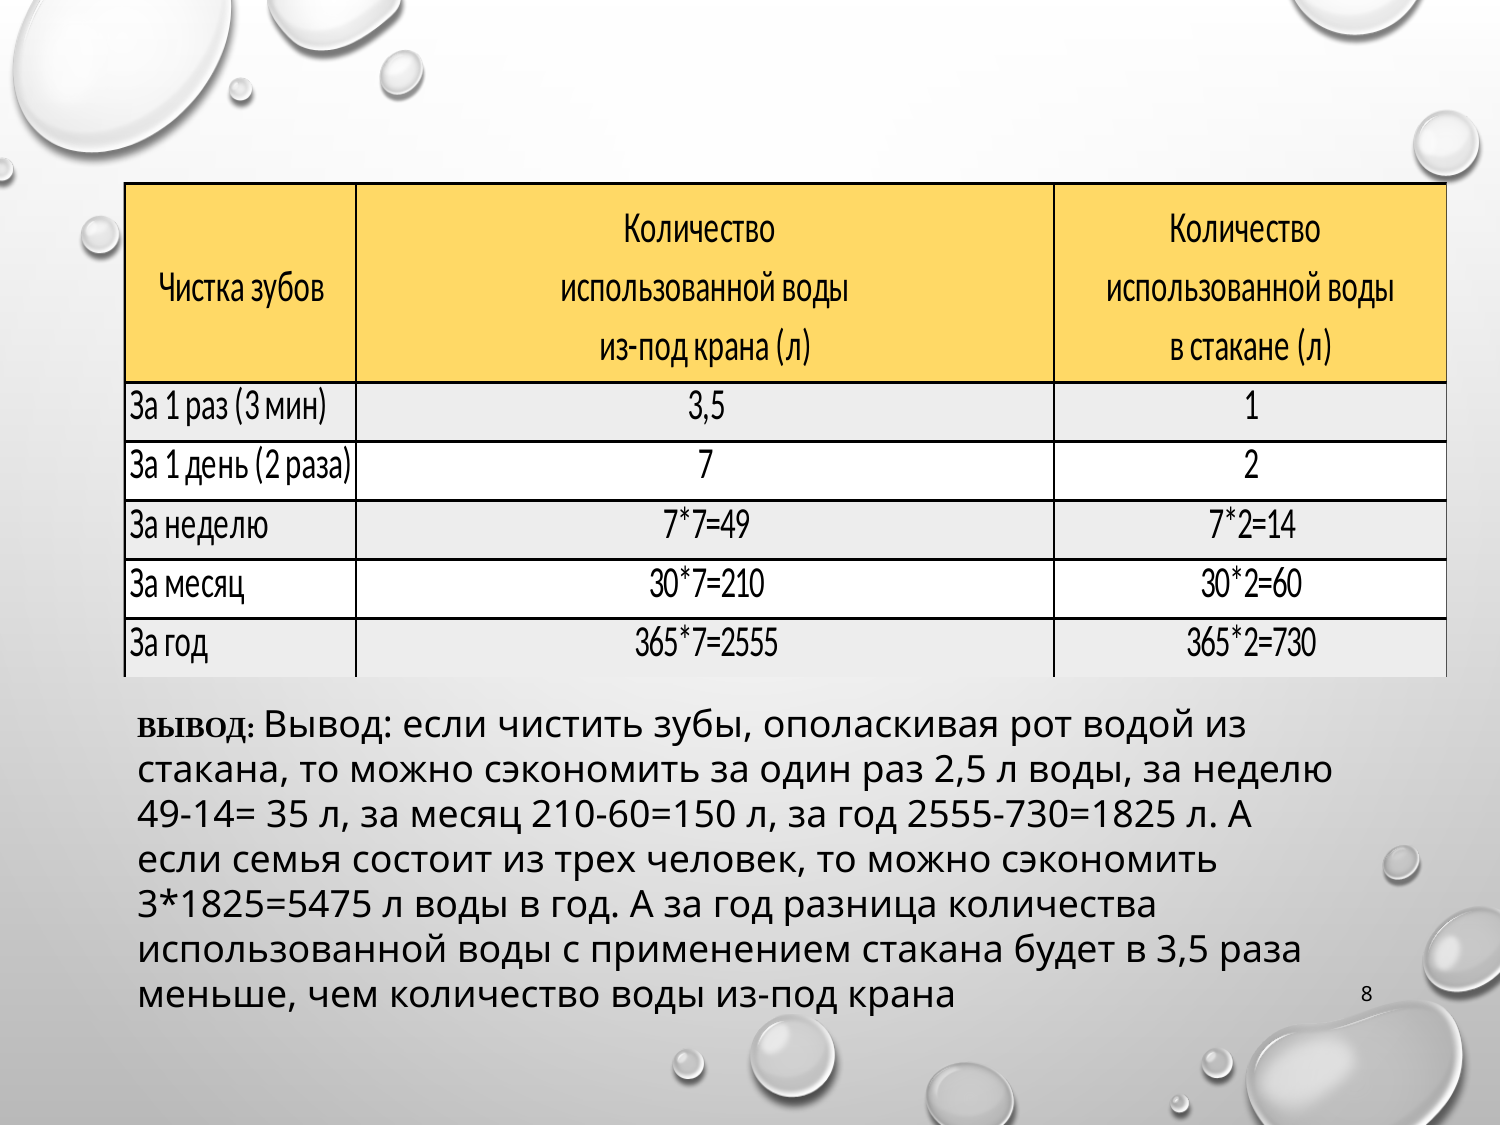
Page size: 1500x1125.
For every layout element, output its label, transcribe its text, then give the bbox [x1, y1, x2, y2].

text_box Вывод: Вывод: если чистить зубы, ополаскивая рот водой из стакана, то можно сэкономить за один раз 2,5 л воды, за неделю 49-14= 35 л, за месяц 210-60=150 л, за год 2555-730=1825 л. А если семья состоит из трех человек, то можно сэкономить 3*1825=5475 л воды в год. А за год разница количества использованной воды с применением стакана будет в 3,5 раза меньше, чем количество воды из-под крана [122, 692, 1362, 1022]
slide_number 8 [1293, 965, 1388, 1025]
picture [0, 0, 1500, 1125]
